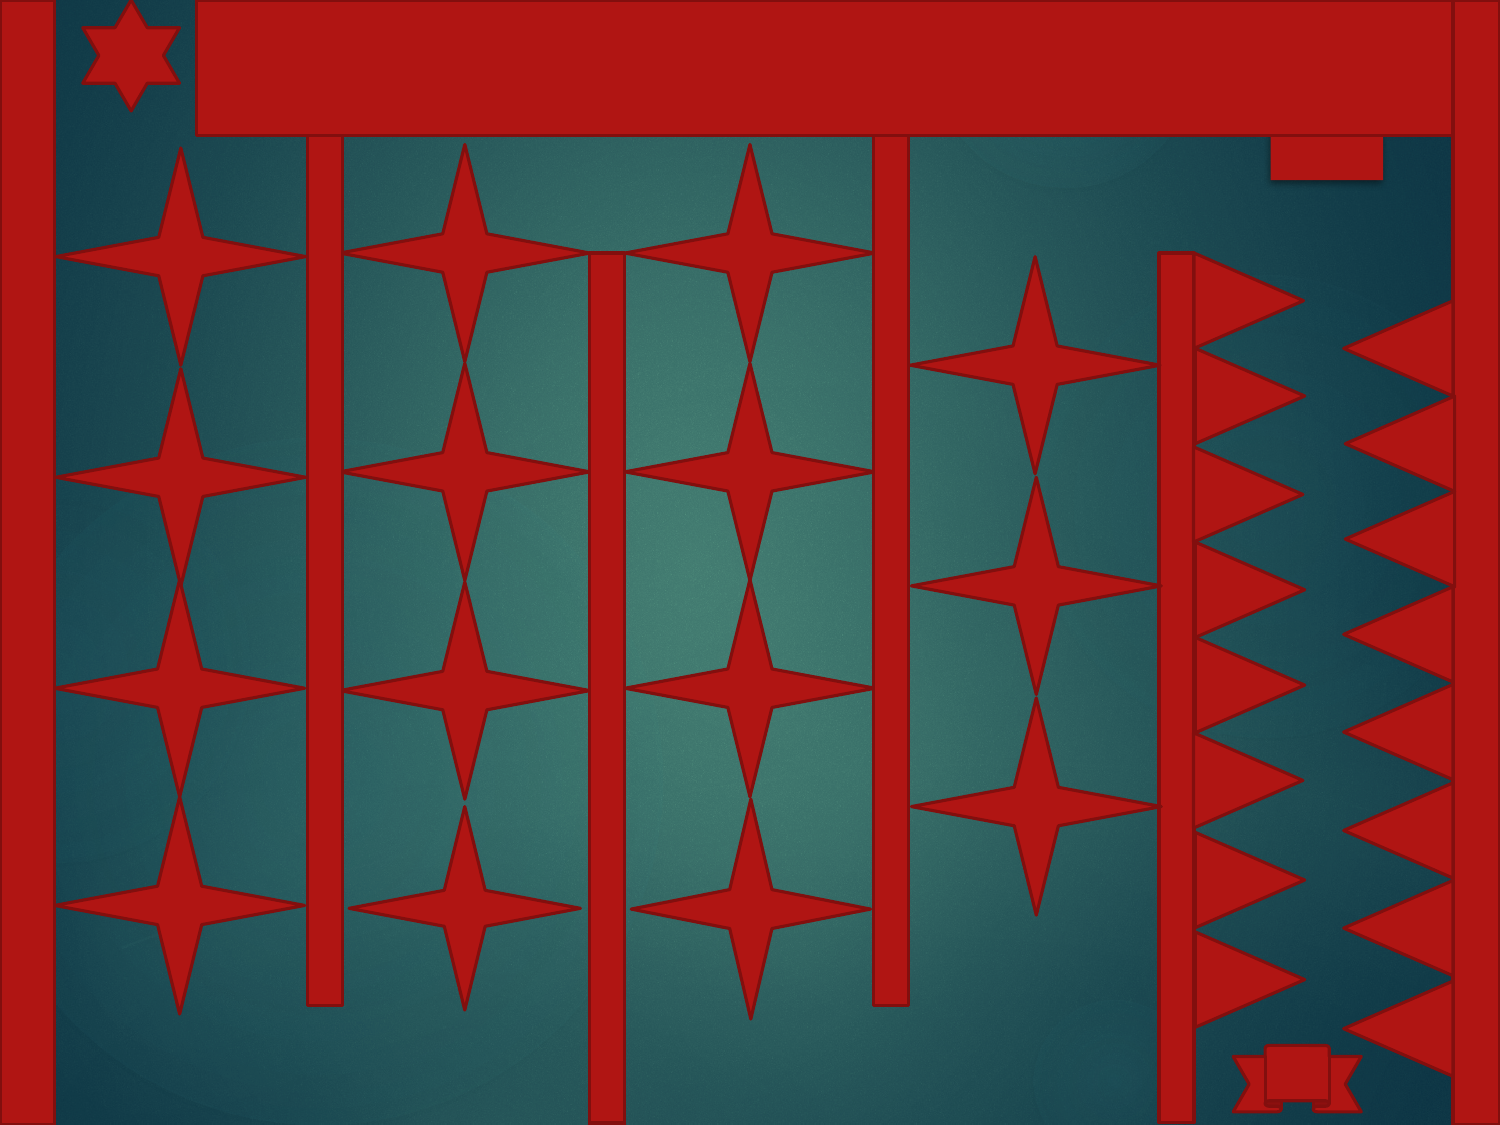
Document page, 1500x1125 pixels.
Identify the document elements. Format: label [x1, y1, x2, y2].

text_box [1343, 394, 1457, 491]
text_box [1157, 251, 1196, 1124]
text_box [1451, 0, 1500, 1125]
text_box [588, 251, 626, 1124]
text_box [1193, 540, 1307, 637]
text_box [0, 0, 56, 1125]
text_box [53, 578, 306, 796]
text_box [629, 797, 873, 1021]
text_box [909, 696, 1163, 917]
text_box [1191, 731, 1305, 830]
text_box [1193, 930, 1307, 1029]
text_box [1342, 682, 1455, 781]
text_box [306, 134, 344, 1007]
text_box [344, 361, 588, 581]
text_box [1191, 445, 1305, 544]
text_box [1193, 830, 1307, 930]
text_box [1342, 979, 1455, 1078]
text_box [1231, 1043, 1363, 1114]
text_box [344, 580, 588, 801]
text_box [1342, 781, 1455, 879]
text_box [1193, 636, 1307, 733]
text_box [1342, 585, 1455, 683]
text_box [54, 367, 306, 584]
text_box [909, 475, 1163, 696]
text_box [1343, 489, 1457, 589]
text_box [1193, 346, 1307, 446]
text_box [872, 134, 910, 1007]
text_box [195, 0, 1451, 137]
text_box [1342, 879, 1455, 978]
text_box [626, 142, 872, 362]
text_box [344, 142, 588, 362]
text_box [53, 795, 307, 1016]
text_box [1342, 299, 1455, 396]
text_box [54, 146, 306, 367]
text_box [626, 361, 872, 580]
text_box [908, 255, 1162, 476]
text_box [81, 0, 181, 113]
text_box [626, 578, 872, 798]
text_box [1192, 251, 1306, 350]
text_box [347, 805, 583, 1012]
